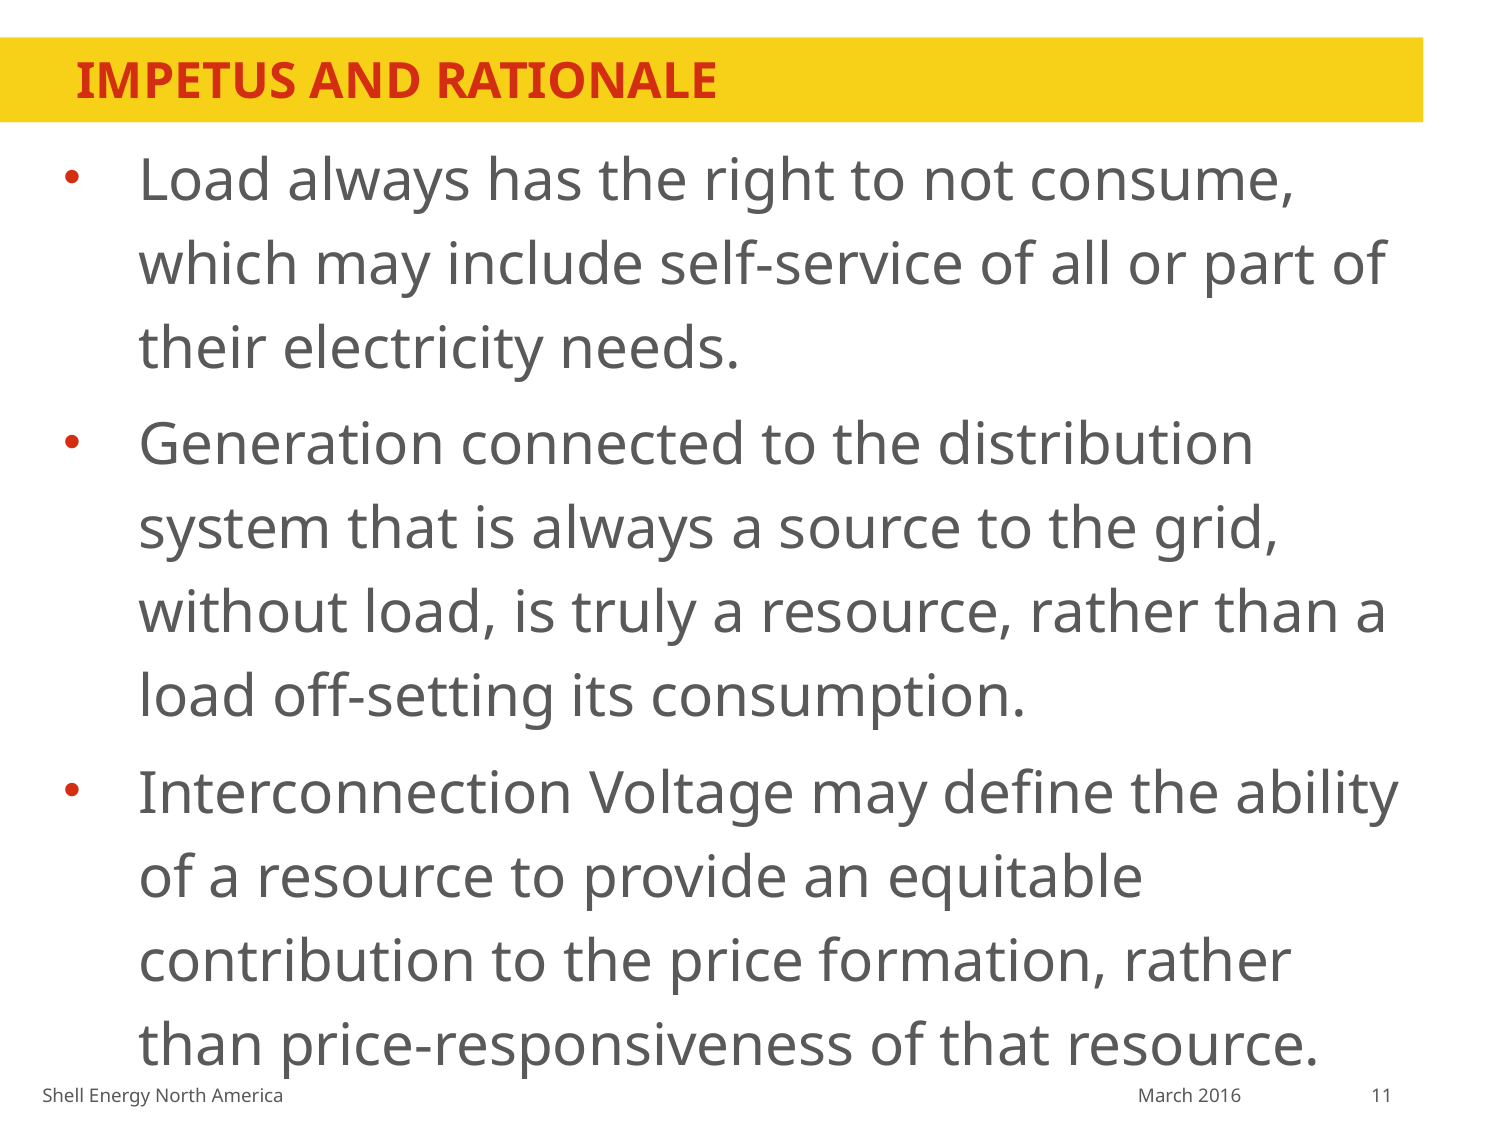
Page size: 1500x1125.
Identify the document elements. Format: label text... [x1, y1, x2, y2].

title Impetus and Rationale [76, 48, 1412, 118]
text_box Shell Energy North America March 2016 11 [42, 1080, 1461, 1124]
list Load always has the right to not consume, which may include self-service of all or part of their electricity needs. Generation connected to the distribution system that is always a source to the grid, without load, is truly a resource, rather than a load off-setting its consumption. Interconnection Voltage may define the ability of a resource to provide an equitable contribution to the price formation, rather than price-responsiveness of that resource. [63, 127, 1411, 961]
